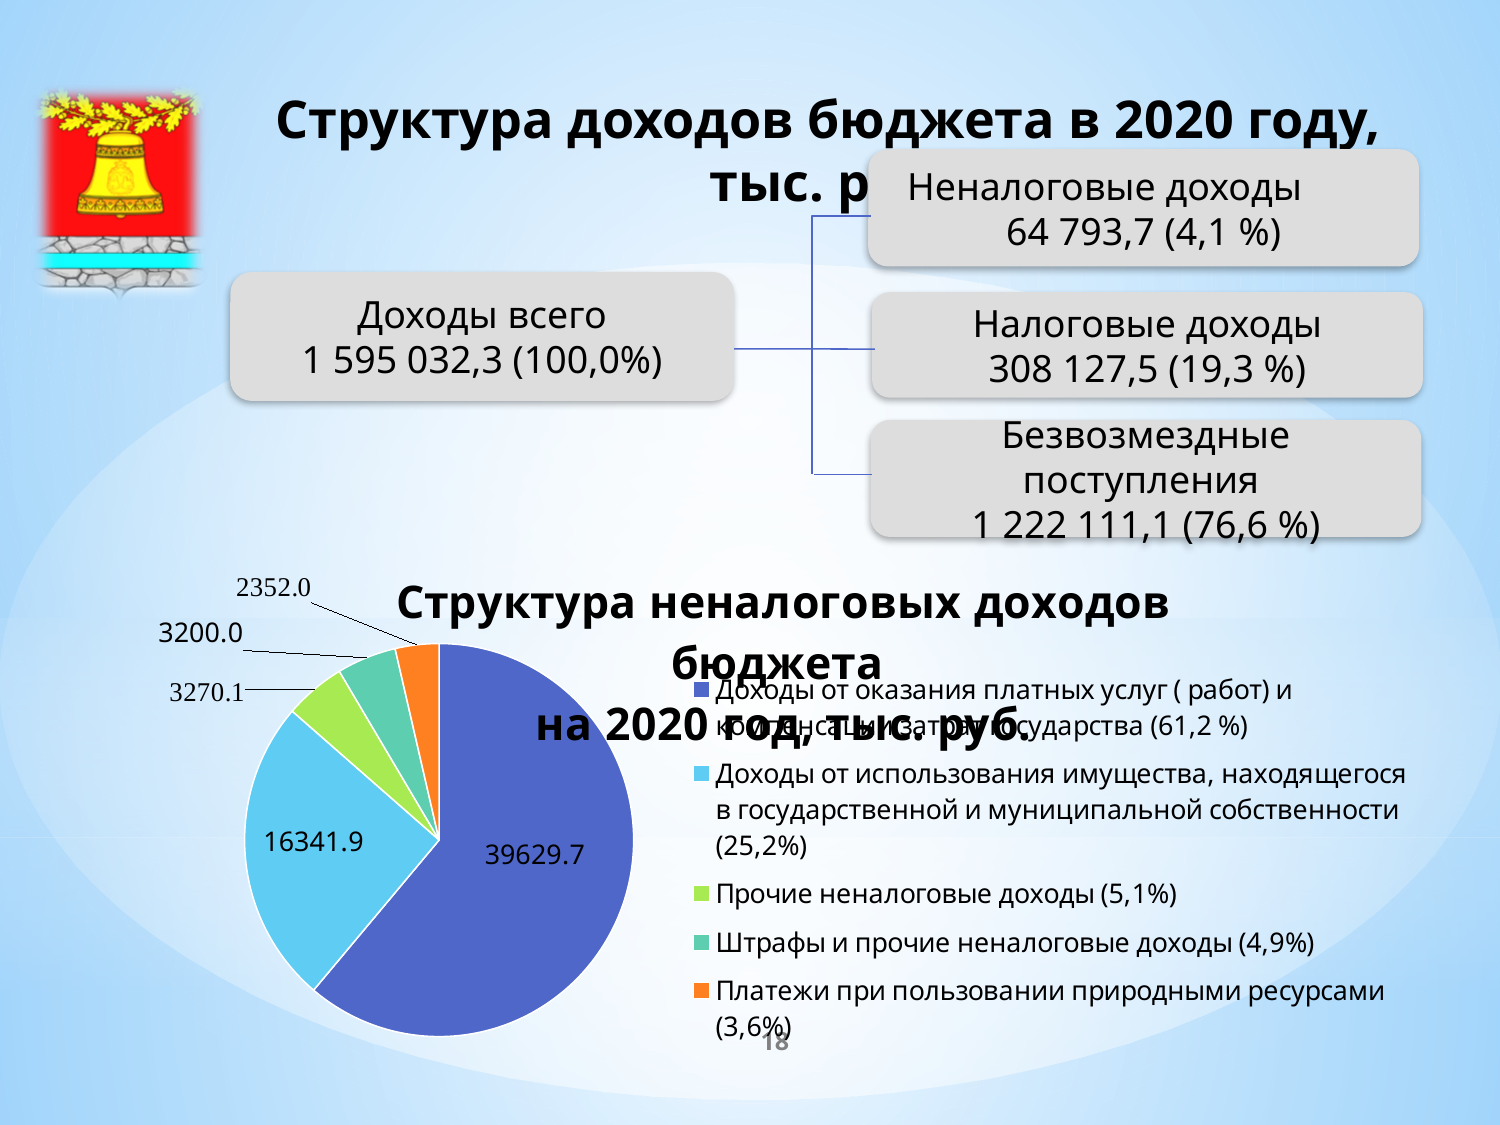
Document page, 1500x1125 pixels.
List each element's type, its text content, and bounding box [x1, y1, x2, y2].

chart [135, 536, 1420, 1107]
picture [29, 81, 210, 307]
text_box Налоговые доходы 308 127,5 (19,3 %) [875, 291, 1424, 399]
text_box Безвозмездные поступления 1 222 111,1 (76,6 %) [869, 418, 1423, 535]
text_box Доходы всего 1 595 032,3 (100,0%) [229, 271, 735, 402]
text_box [811, 215, 871, 475]
text_box Неналоговые доходы 64 793,7 (4,1 %) [867, 148, 1420, 268]
text_box Структура доходов бюджета в 2020 году, тыс. руб. [209, 79, 1447, 219]
